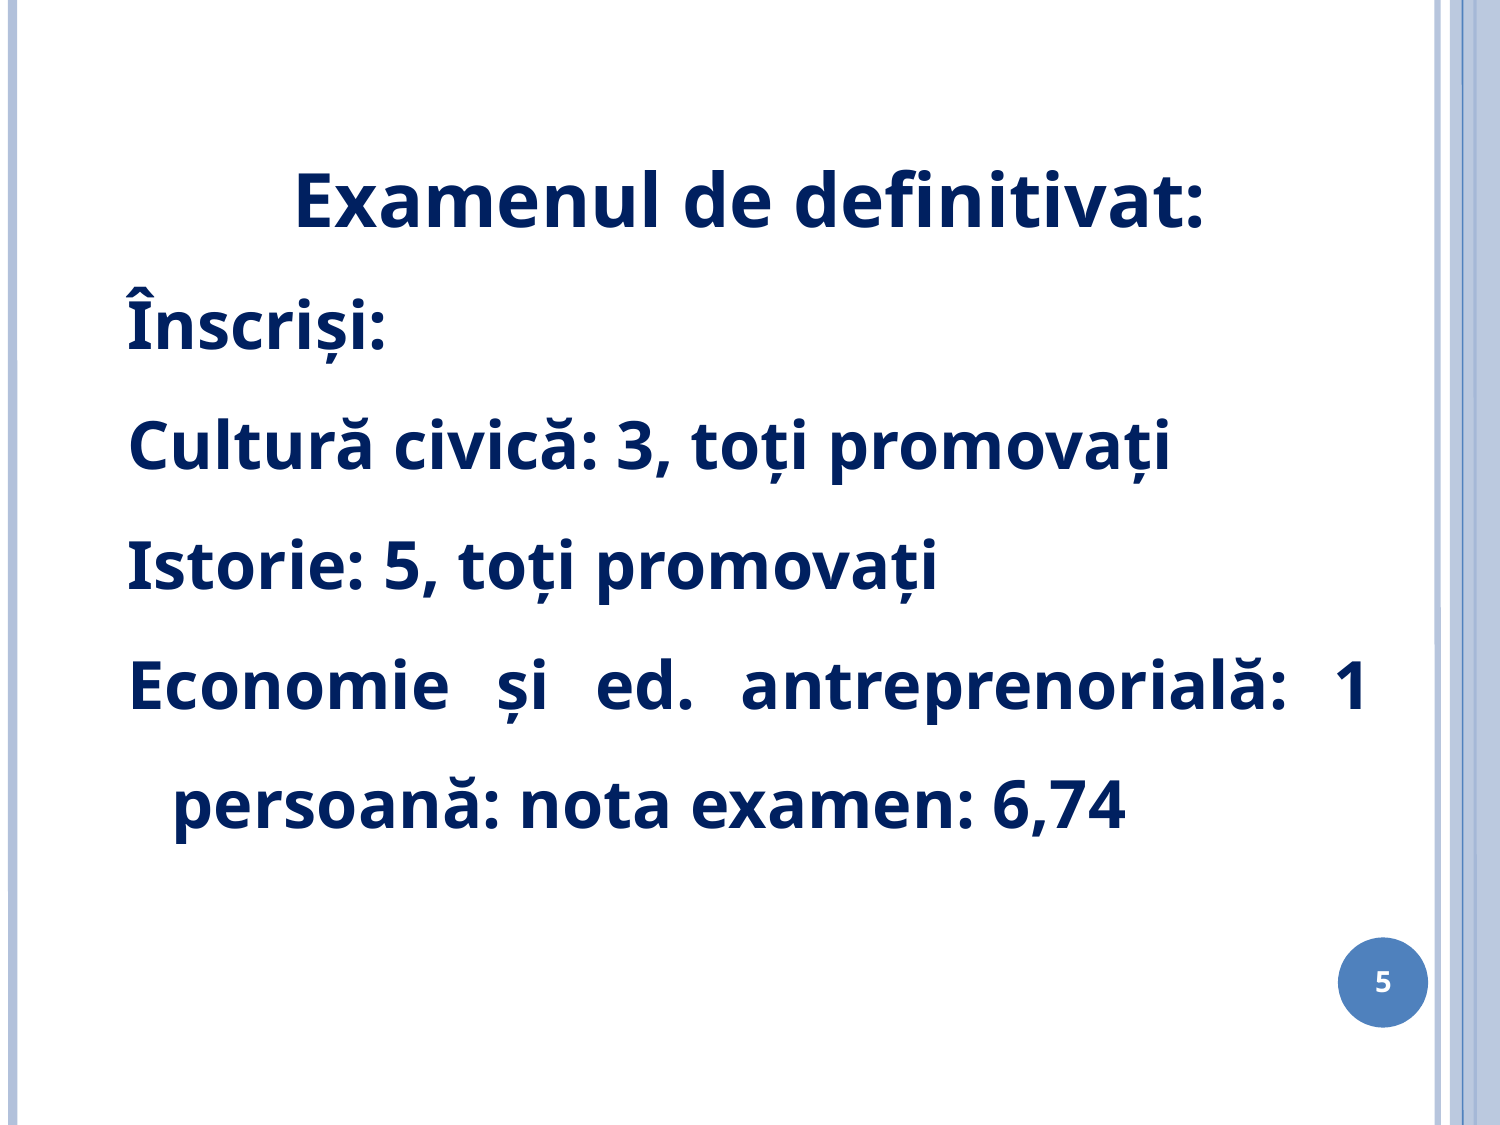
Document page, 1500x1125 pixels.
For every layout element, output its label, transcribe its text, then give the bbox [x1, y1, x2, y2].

text_box Examenul de definitivat: Înscrişi: Cultură civică: 3, toţi promovaţi Istorie: 5, toţi promovaţi Economie şi ed. antreprenorială: 1 persoană: nota examen: 6,74 [112, 99, 1388, 1125]
text_box 5 [1388, 940, 1434, 1026]
